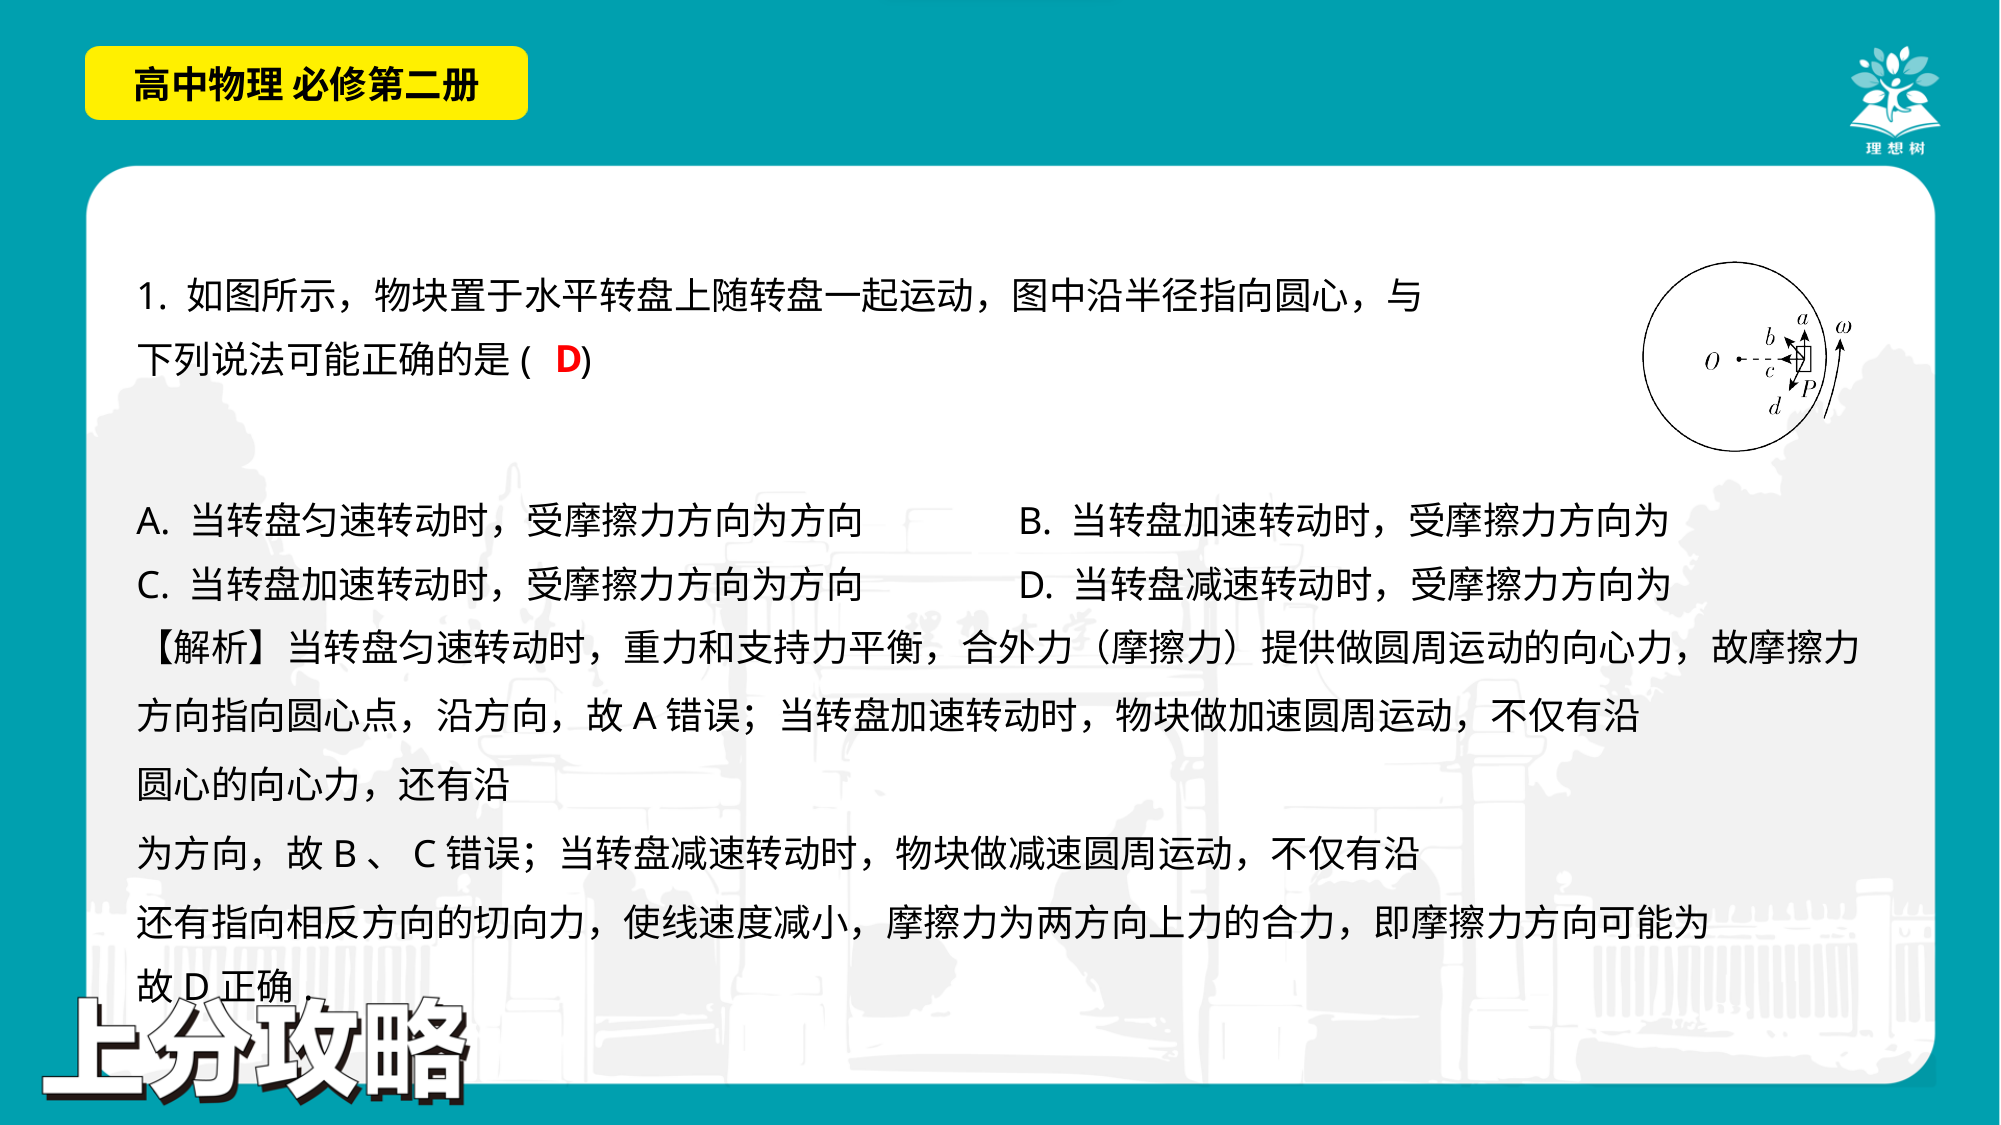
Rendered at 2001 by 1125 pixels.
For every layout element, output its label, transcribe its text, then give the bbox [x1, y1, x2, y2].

text_box D [541, 314, 596, 373]
picture [0, 0, 2000, 1125]
